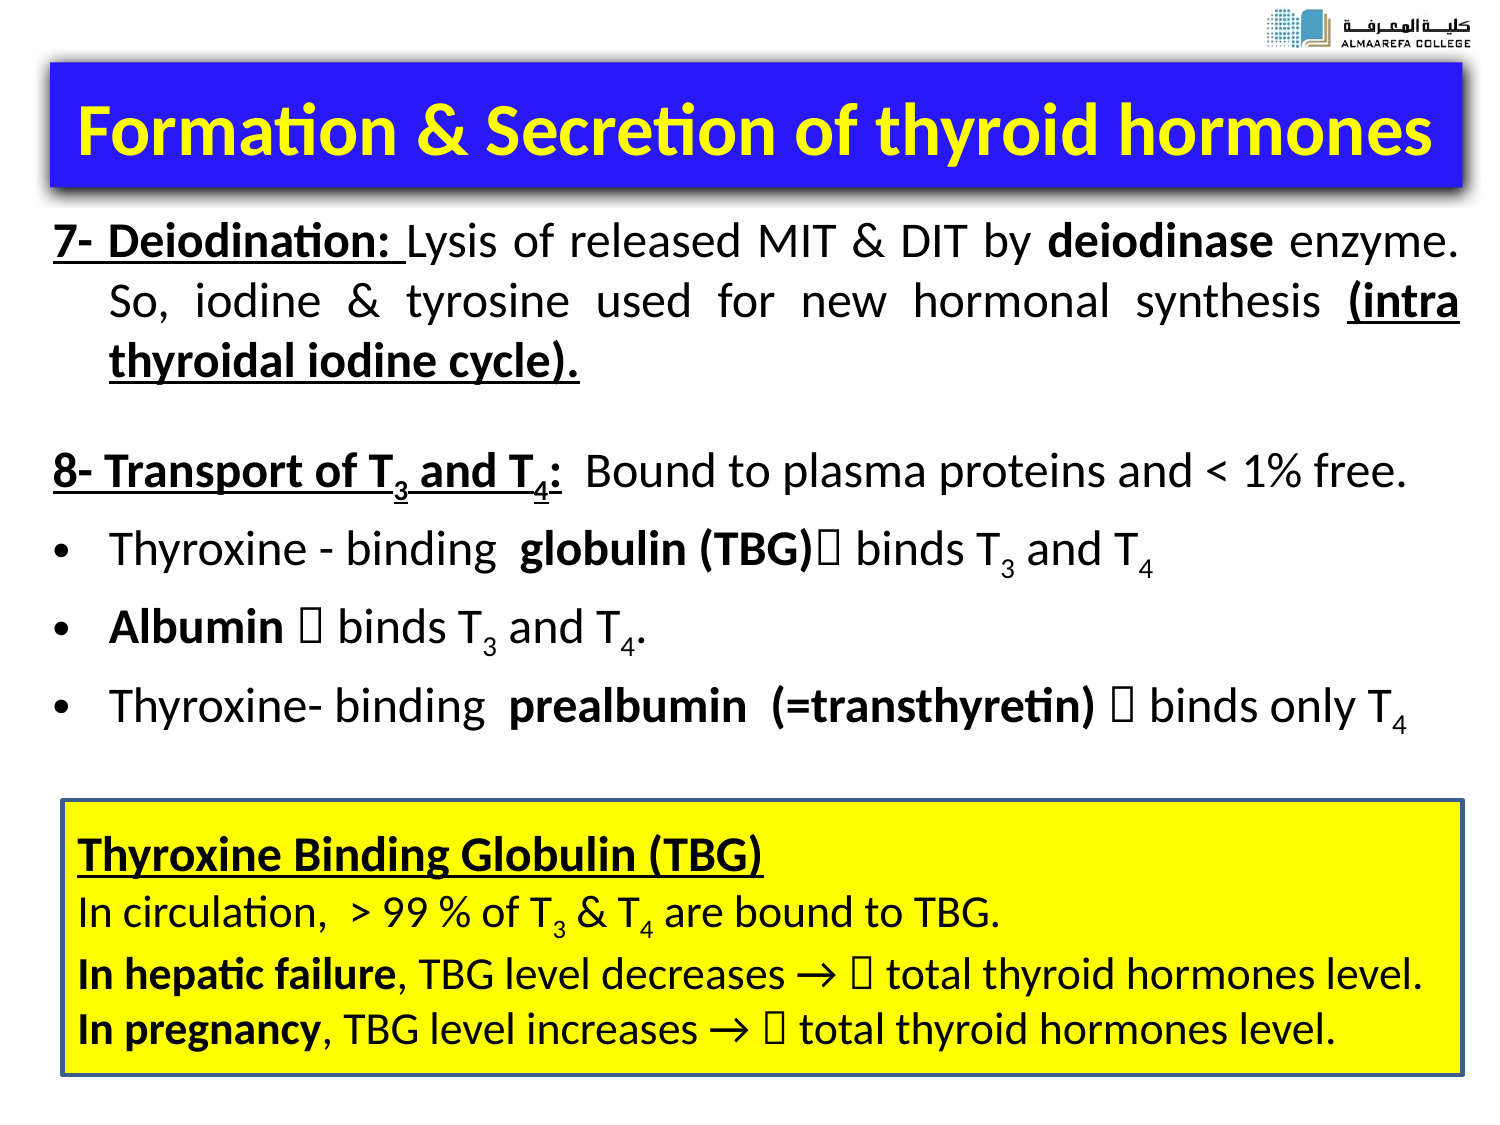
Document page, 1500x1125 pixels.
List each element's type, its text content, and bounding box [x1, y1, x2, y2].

list 7- Deiodination: Lysis of released MIT & DIT by deiodinase enzyme. So, iodine & tyrosine used for new hormonal synthesis (intra thyroidal iodine cycle). 8- Transport of T3 and T4: Bound to plasma proteins and ˂ 1% free. Thyroxine - binding globulin (TBG) binds T3 and T4 Albumin  binds T3 and T4. Thyroxine- binding prealbumin (=transthyretin)  binds only T4 [37, 200, 1475, 1100]
text_box Thyroxine Binding Globulin (TBG) In circulation, > 99 % of T3 & T4 are bound to TBG. In hepatic failure, TBG level decreases →  total thyroid hormones level. In pregnancy, TBG level increases →  total thyroid hormones level. [60, 798, 1465, 1077]
picture [1262, 0, 1475, 65]
title Formation & Secretion of thyroid hormones [50, 62, 1463, 188]
